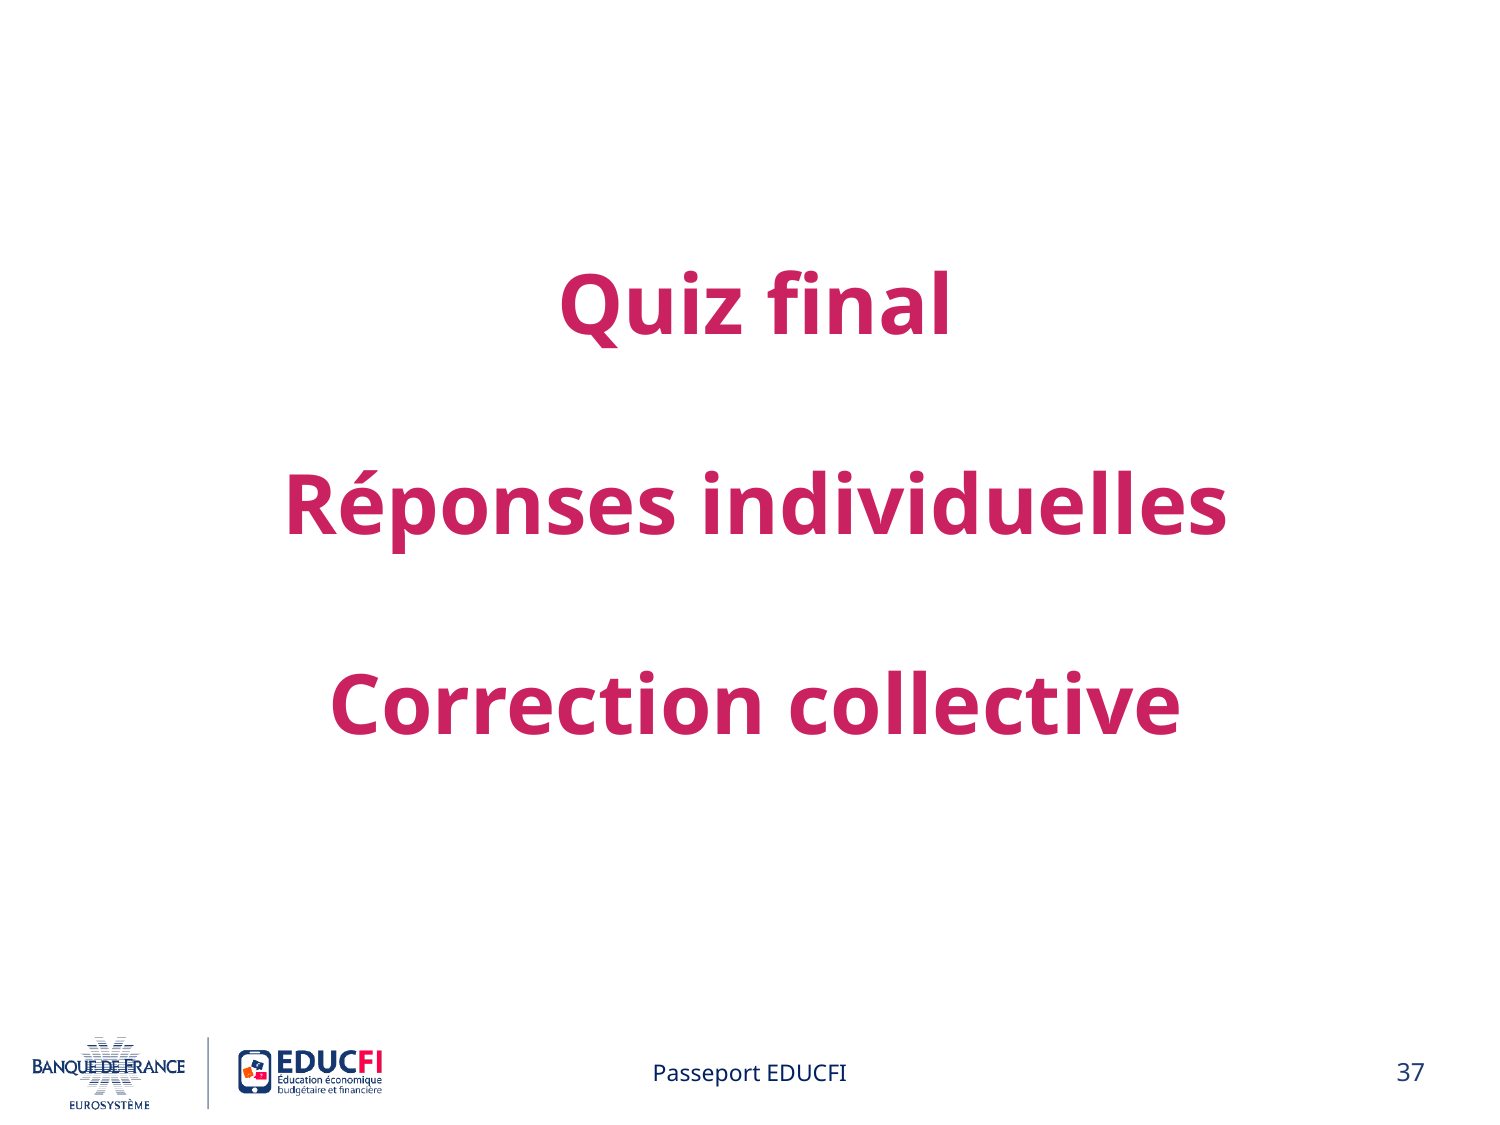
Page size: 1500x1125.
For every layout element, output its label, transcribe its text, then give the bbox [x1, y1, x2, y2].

text_box Passeport EDUCFI [512, 1050, 988, 1093]
text_box 37 [1381, 1049, 1447, 1095]
picture [23, 1026, 390, 1117]
text_box Quiz final Réponses individuelles Correction collective [41, 243, 1471, 759]
